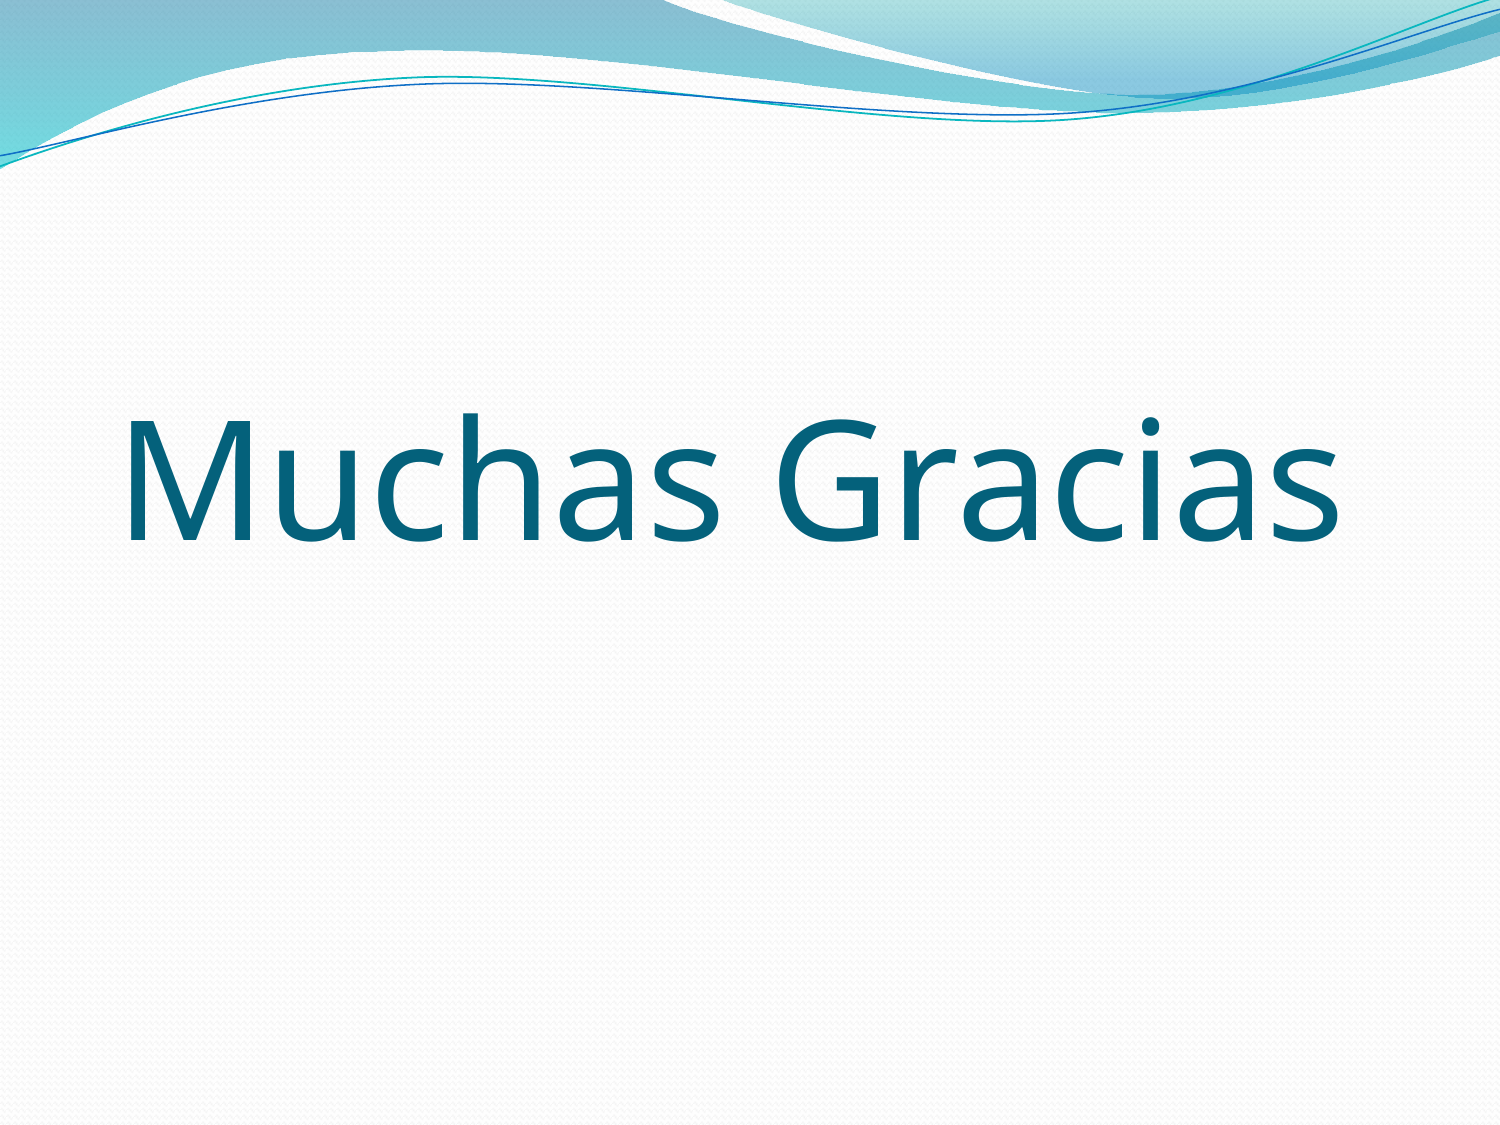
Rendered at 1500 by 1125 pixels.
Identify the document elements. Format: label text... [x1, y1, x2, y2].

title Muchas Gracias [75, 386, 1425, 575]
